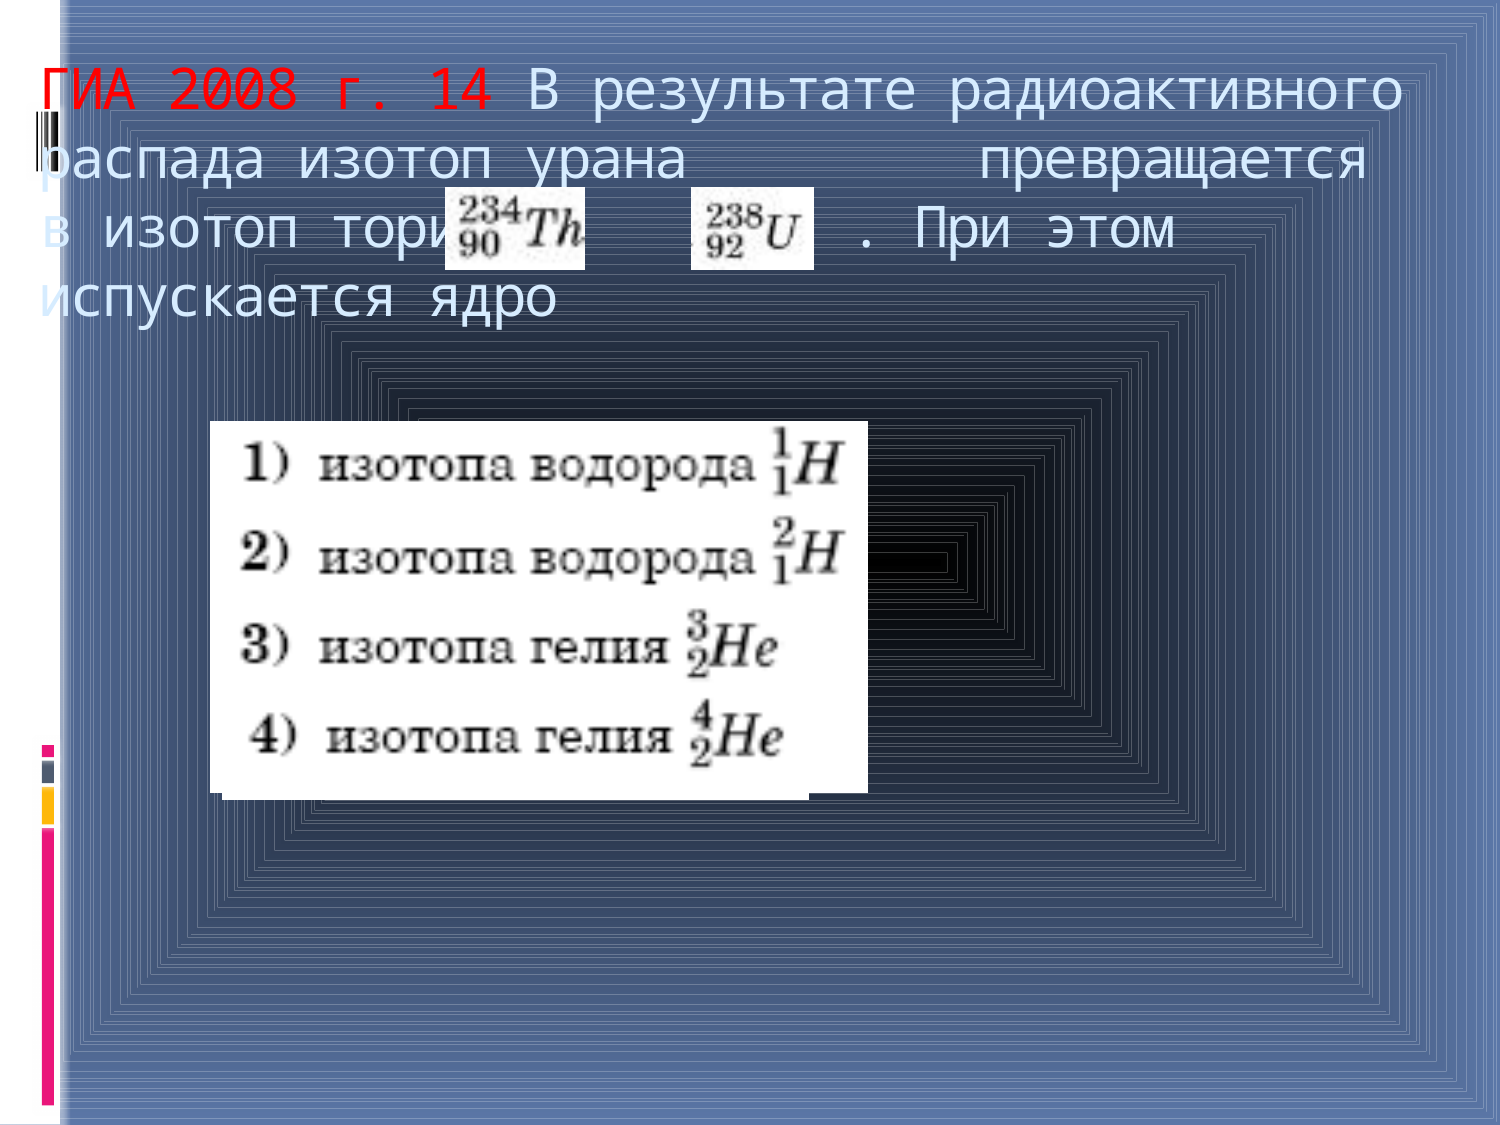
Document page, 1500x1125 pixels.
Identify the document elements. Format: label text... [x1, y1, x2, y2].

picture [222, 679, 809, 801]
picture [690, 187, 814, 270]
picture [210, 421, 868, 794]
picture [444, 187, 585, 270]
title ГИА 2008 г. 14 В результате радиоактивного распада изотоп урана превращается в изотоп тория . При этом испускается ядро [23, 45, 1418, 340]
